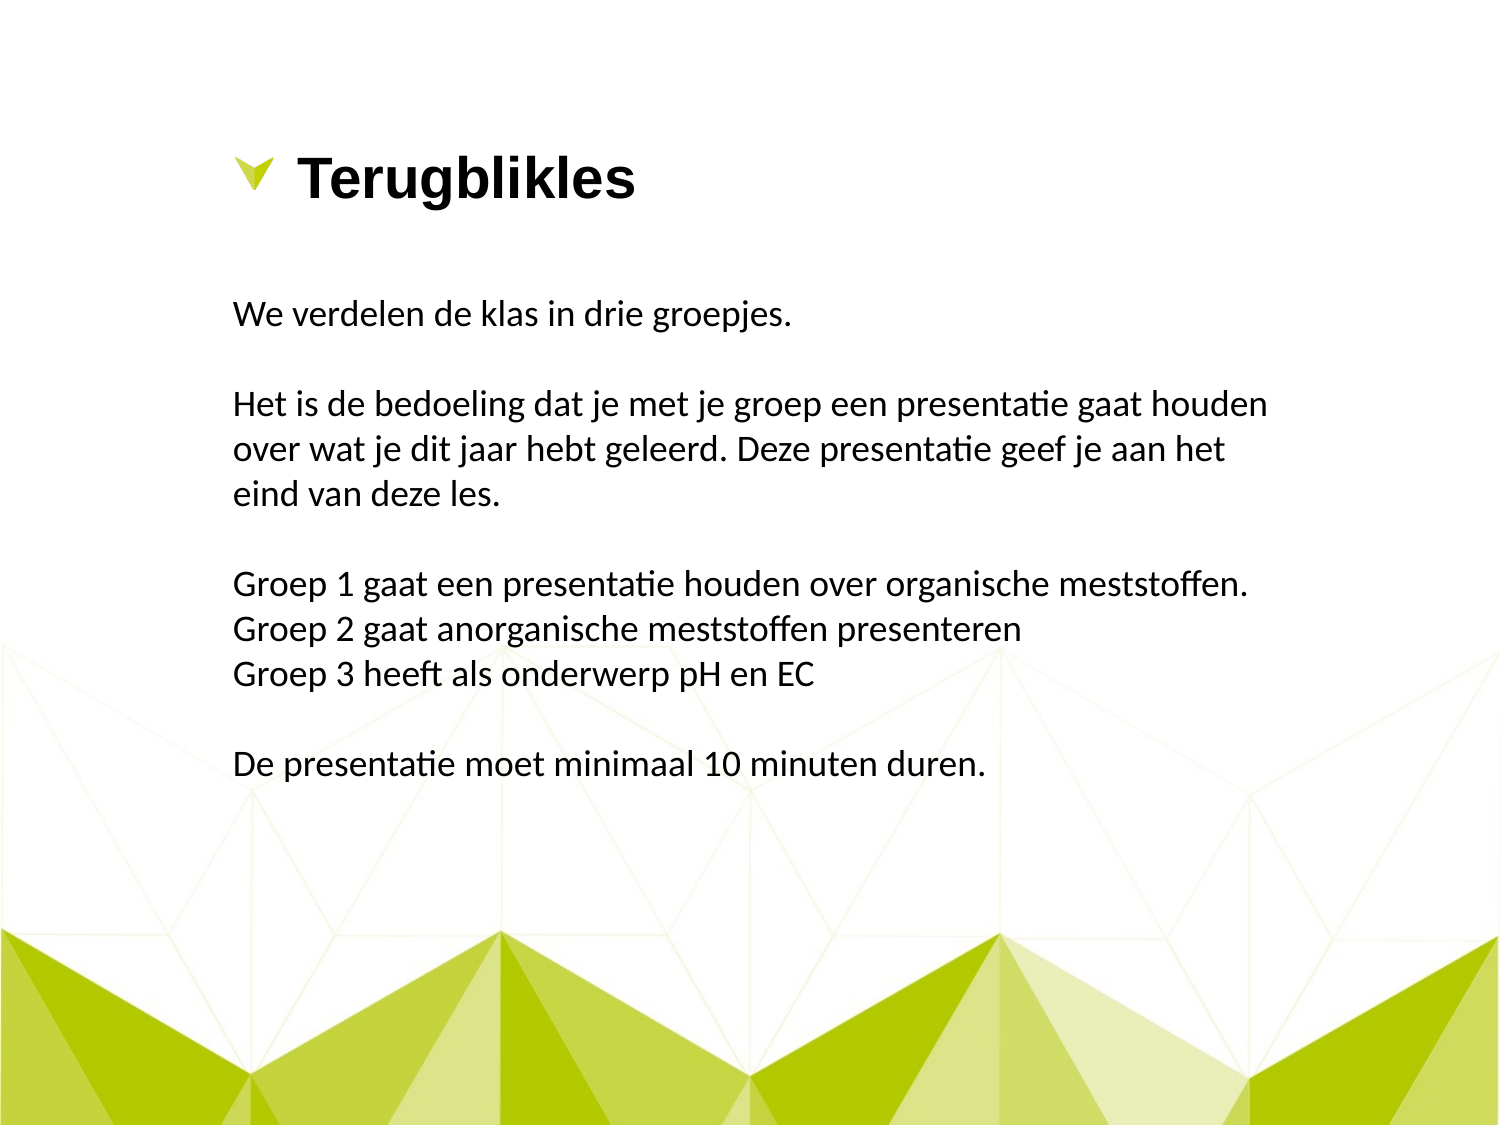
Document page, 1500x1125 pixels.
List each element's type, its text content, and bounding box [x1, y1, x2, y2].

text_box Terugblikles [218, 132, 1485, 280]
text_box We verdelen de klas in drie groepjes. Het is de bedoeling dat je met je groep een presentatie gaat houden over wat je dit jaar hebt geleerd. Deze presentatie geef je aan het eind van deze les. Groep 1 gaat een presentatie houden over organische meststoffen. Groep 2 gaat anorganische meststoffen presenteren Groep 3 heeft als onderwerp pH en EC De presentatie moet minimaal 10 minuten duren. [218, 281, 1317, 534]
picture [234, 155, 274, 190]
picture [0, 535, 1500, 1125]
